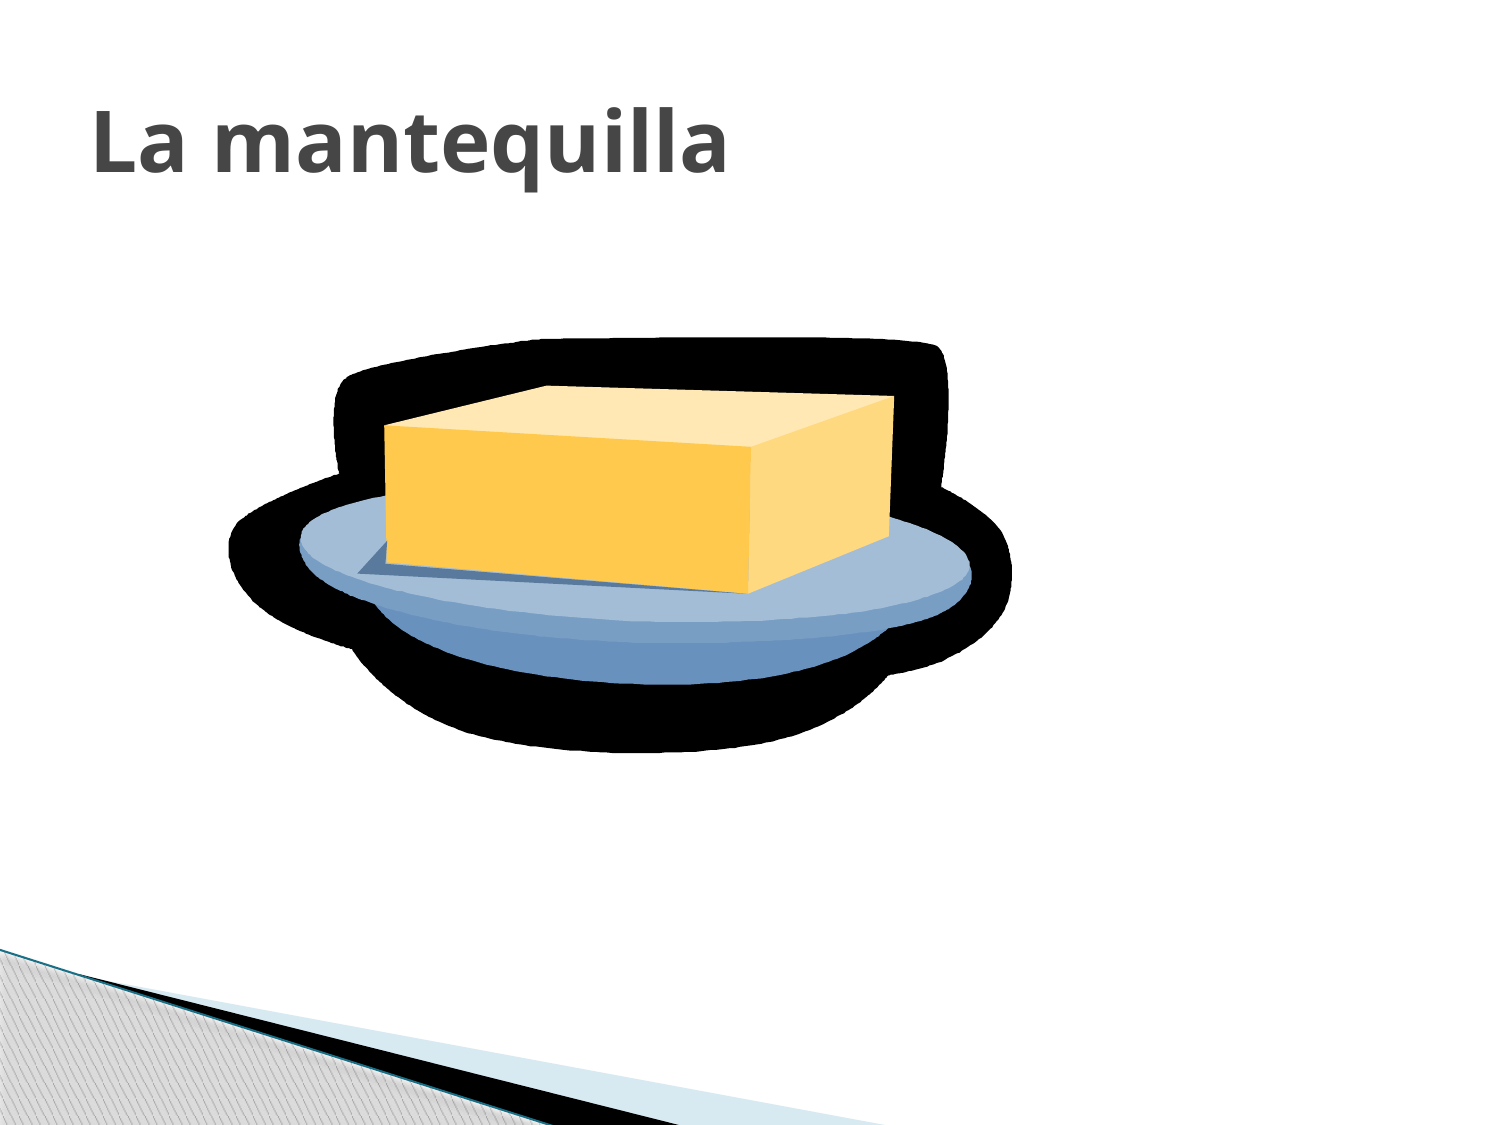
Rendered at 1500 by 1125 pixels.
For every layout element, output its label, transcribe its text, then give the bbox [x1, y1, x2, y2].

title La mantequilla [75, 45, 1425, 233]
picture [224, 324, 1025, 766]
